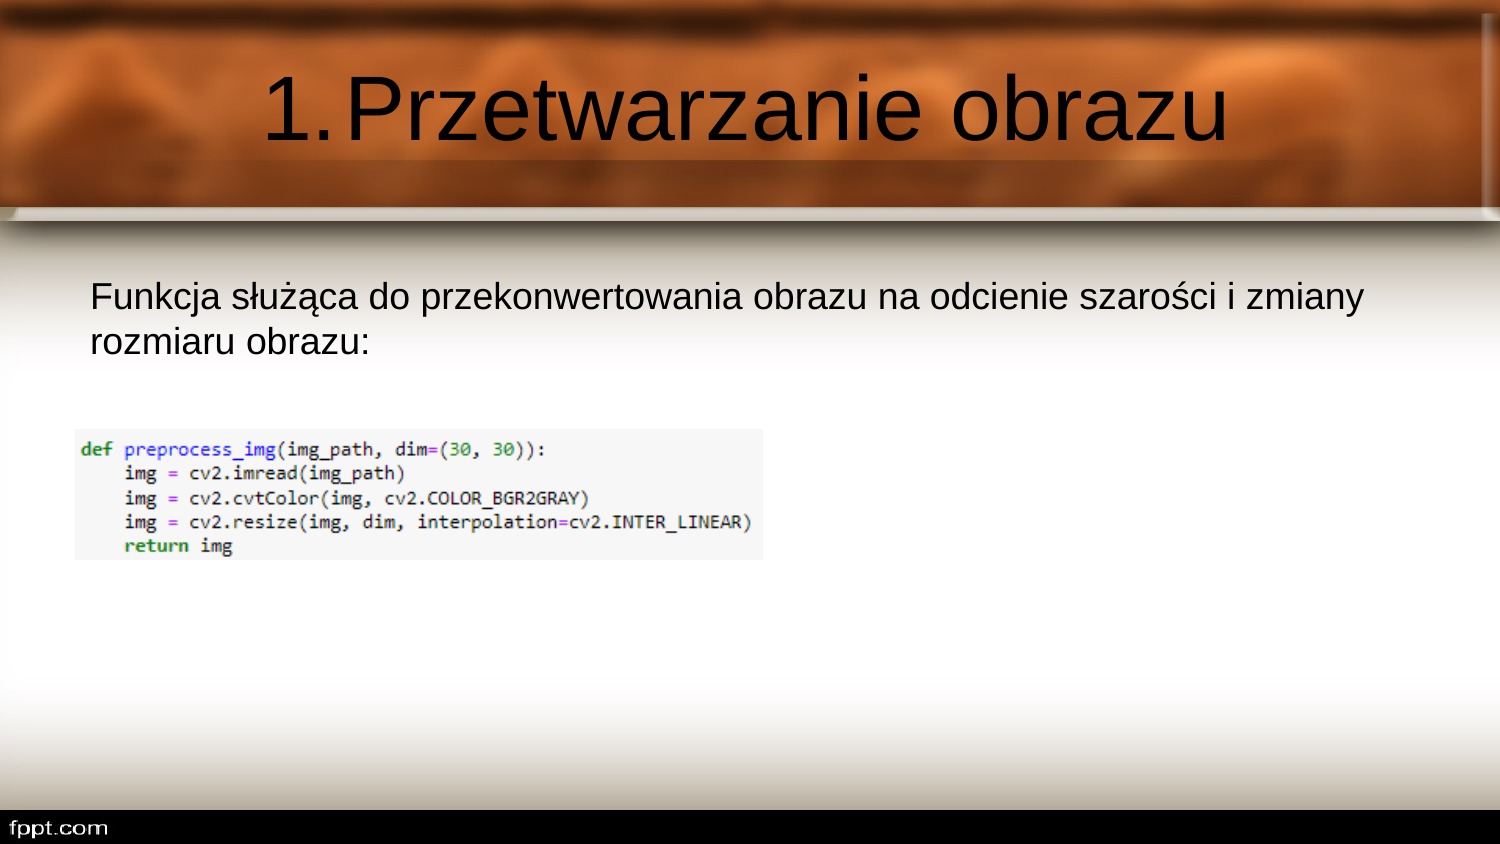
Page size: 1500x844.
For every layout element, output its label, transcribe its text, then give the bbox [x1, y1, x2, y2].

picture [0, 0, 1500, 844]
title Przetwarzanie obrazu [75, 33, 1425, 175]
list Funkcja służąca do przekonwertowania obrazu na odcienie szarości i zmiany rozmiaru obrazu: [75, 265, 1425, 422]
